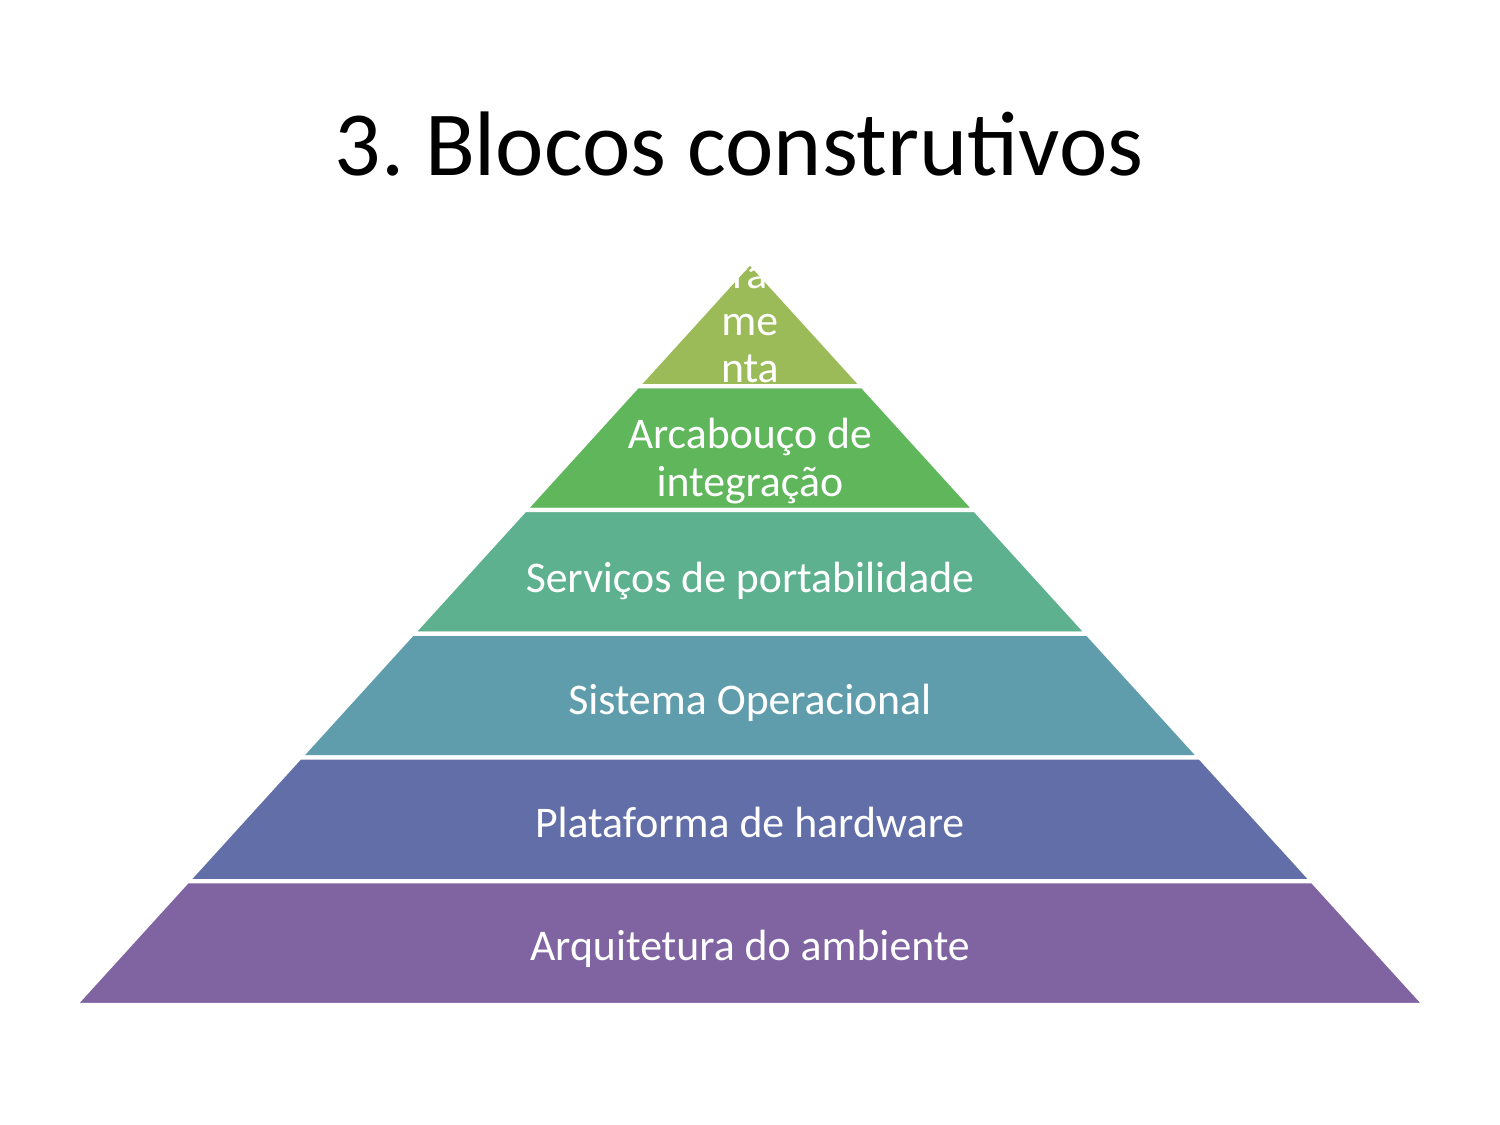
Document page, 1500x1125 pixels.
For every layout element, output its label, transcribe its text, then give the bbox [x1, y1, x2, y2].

title 3. Blocos construtivos [75, 45, 1425, 233]
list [74, 262, 1426, 1006]
